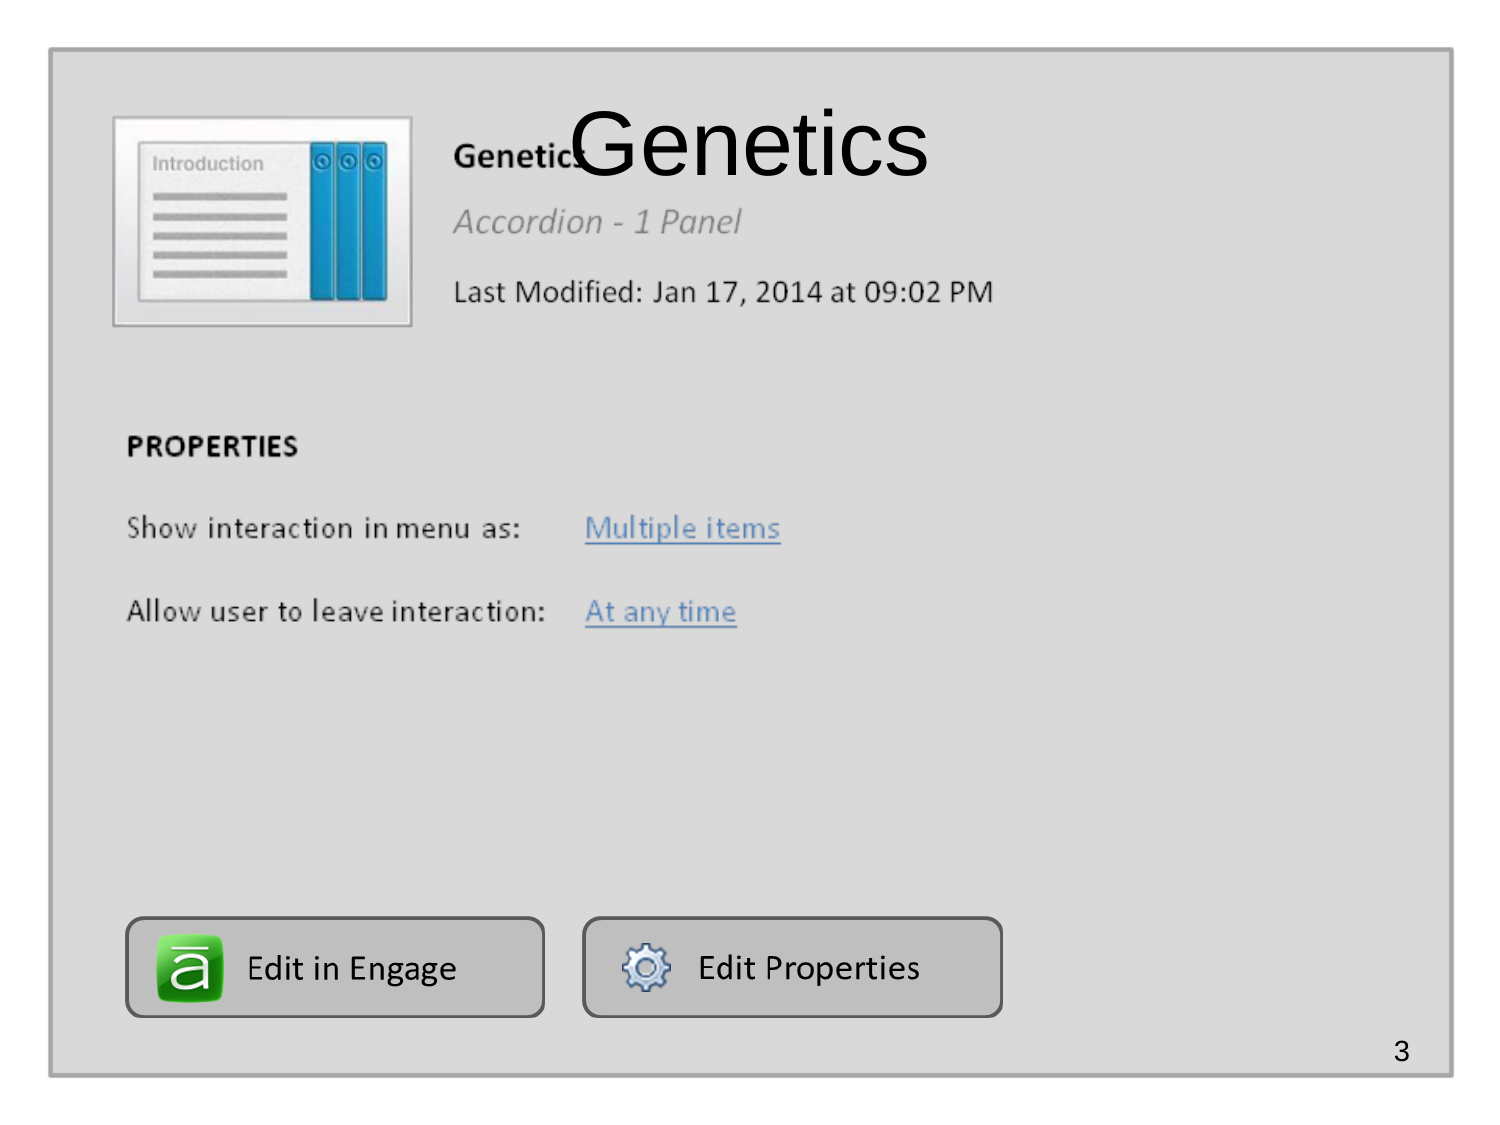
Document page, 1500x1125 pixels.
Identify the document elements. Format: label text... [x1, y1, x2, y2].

picture [0, 0, 1500, 1125]
slide_number 3 [1074, 1024, 1426, 1103]
title Genetics [75, 45, 1425, 233]
